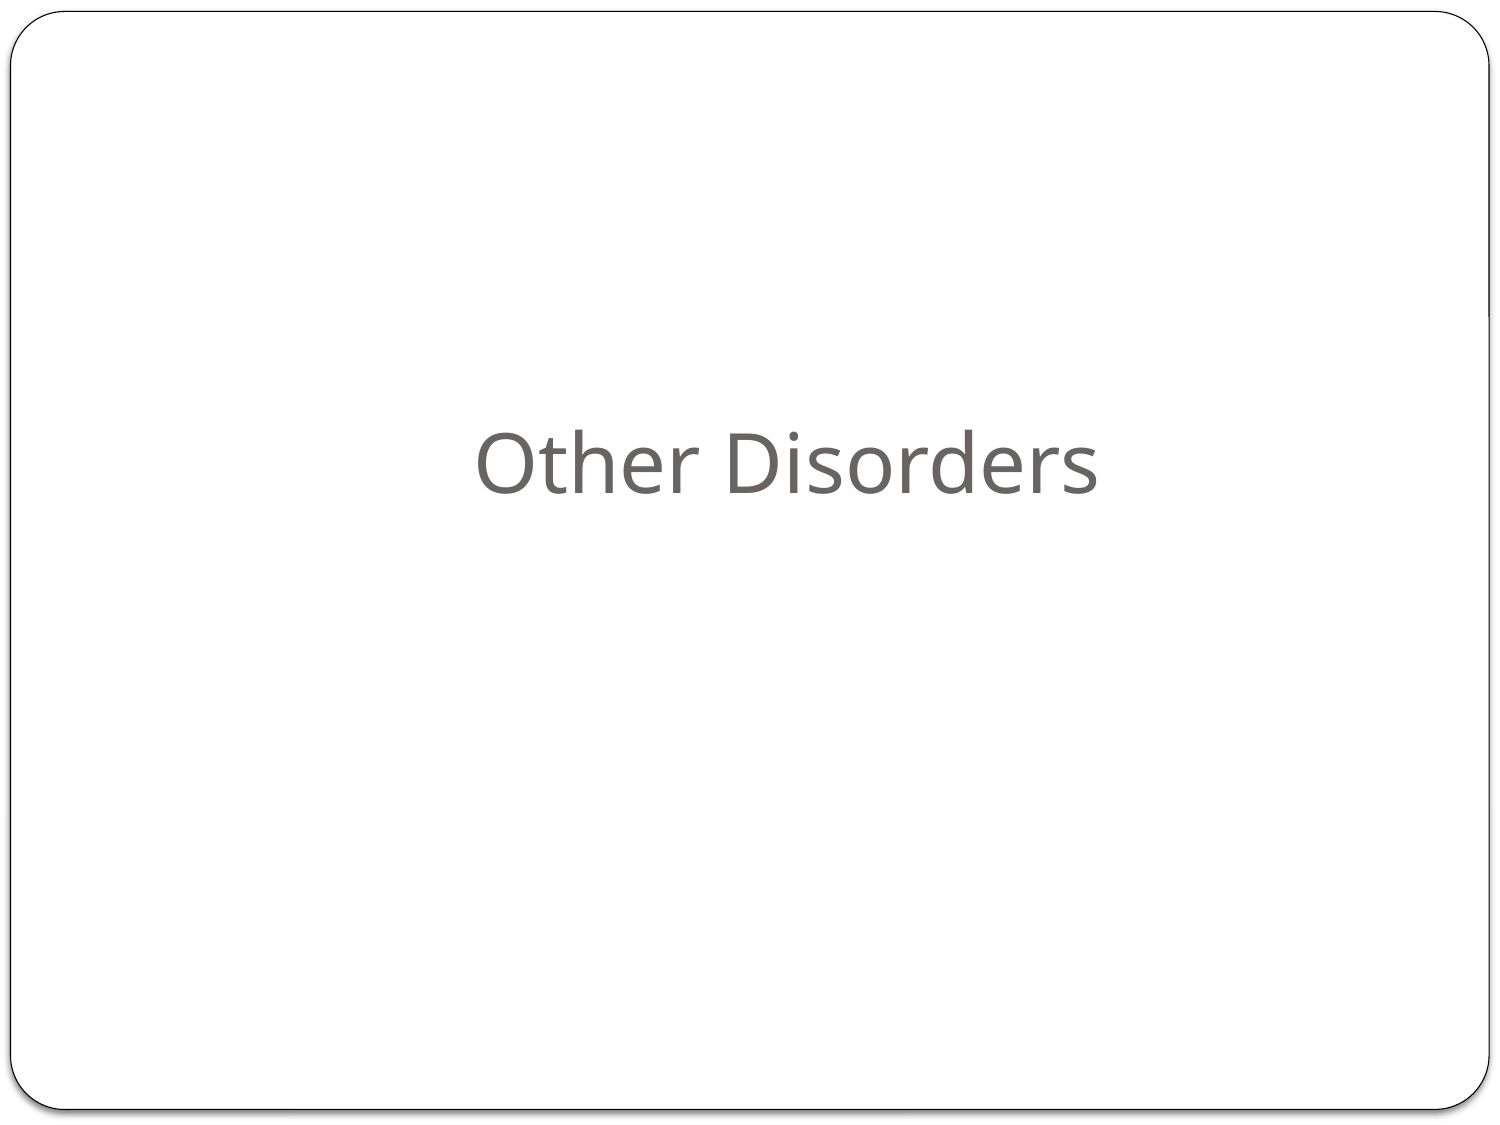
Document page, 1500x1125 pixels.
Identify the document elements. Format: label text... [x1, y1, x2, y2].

title Other Disorders [150, 337, 1425, 525]
